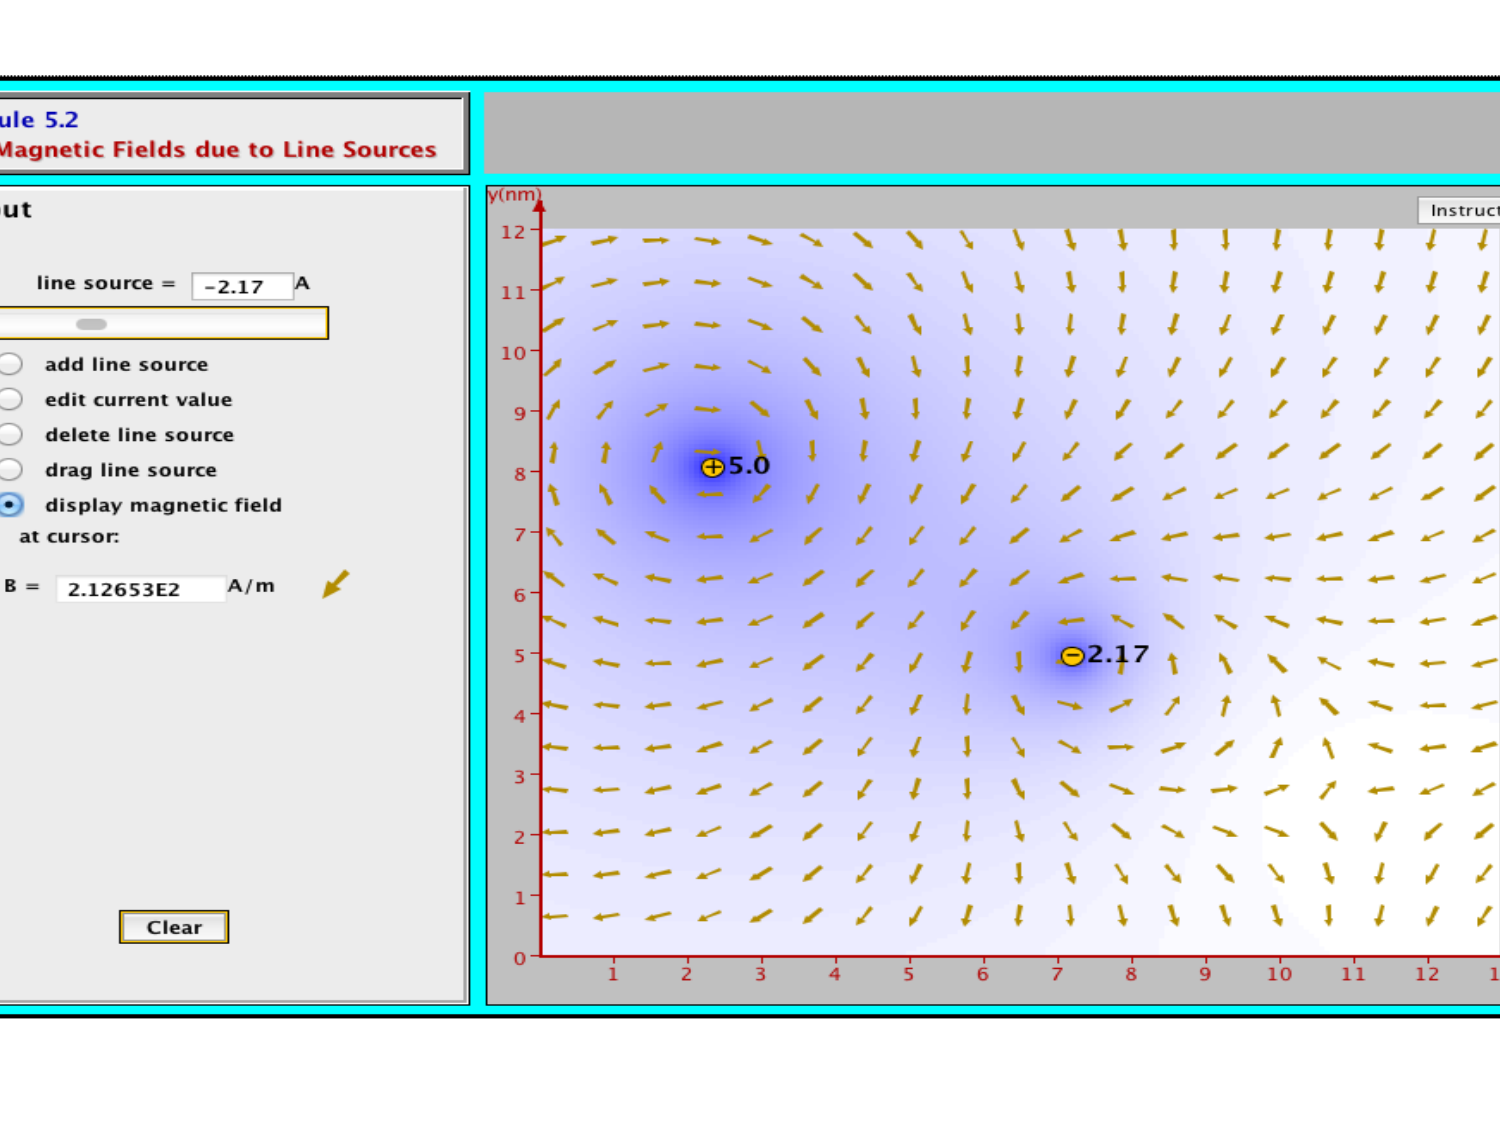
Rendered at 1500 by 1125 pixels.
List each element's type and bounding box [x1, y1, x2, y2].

picture [0, 74, 1500, 1020]
